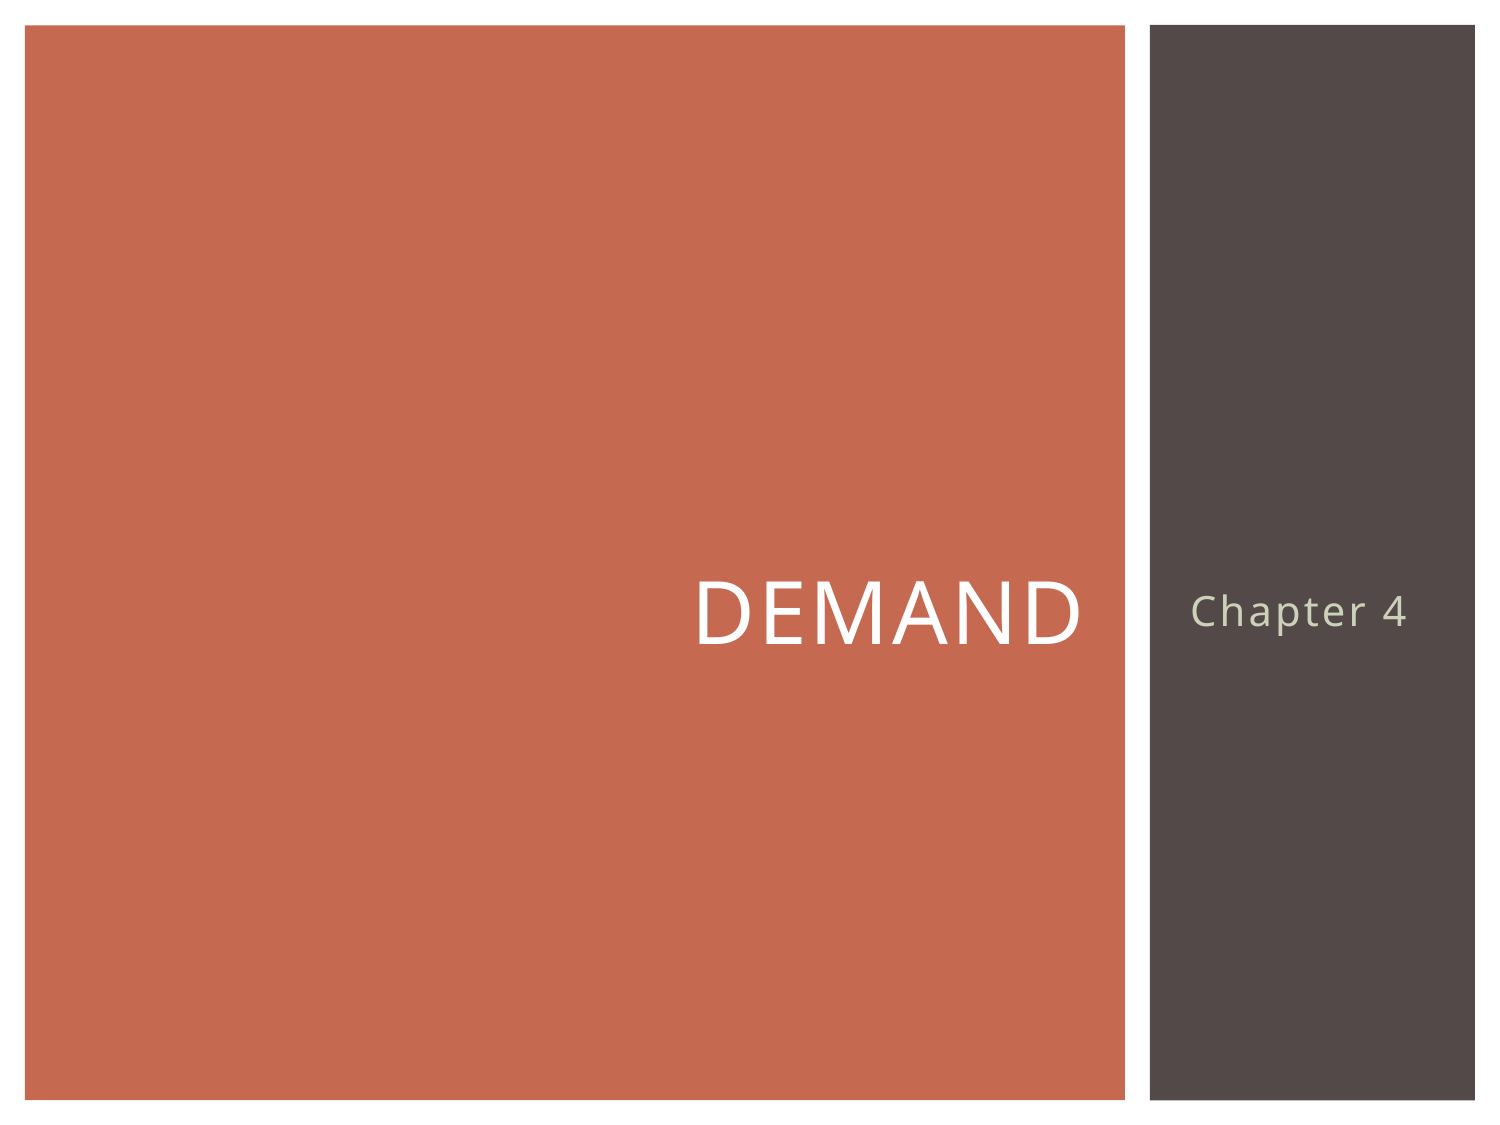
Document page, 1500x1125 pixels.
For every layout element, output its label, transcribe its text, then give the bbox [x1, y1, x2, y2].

title demand [62, 474, 1100, 745]
list Chapter 4 [1175, 474, 1438, 745]
